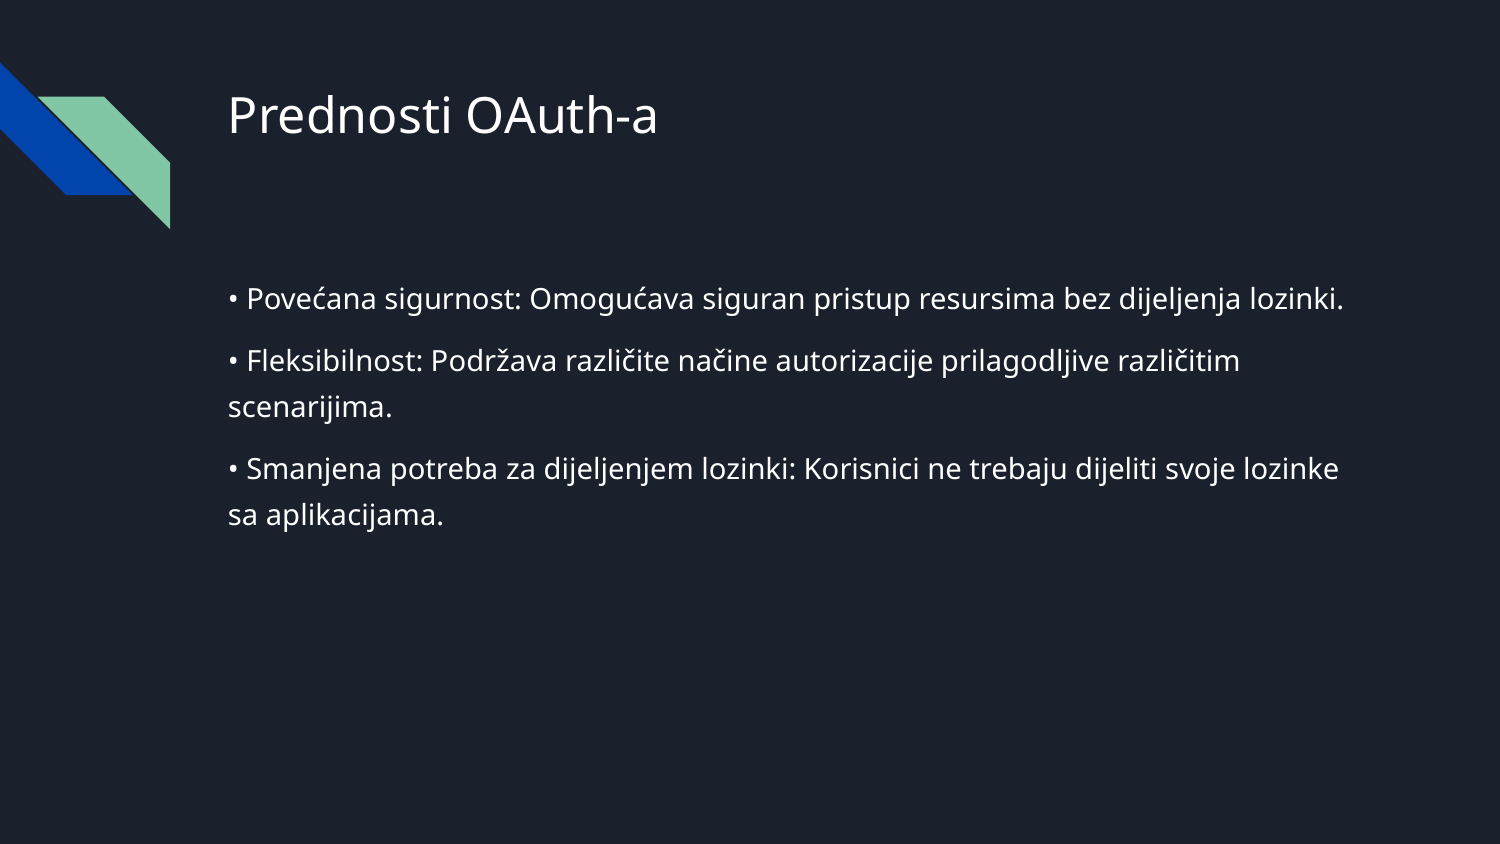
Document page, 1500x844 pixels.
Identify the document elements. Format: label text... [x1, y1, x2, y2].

title Prednosti OAuth-a [212, 64, 1368, 215]
list • Povećana sigurnost: Omogućava siguran pristup resursima bez dijeljenja lozinki. • Fleksibilnost: Podržava različite načine autorizacije prilagodljive različitim scenarijima. • Smanjena potreba za dijeljenjem lozinki: Korisnici ne trebaju dijeliti svoje lozinke sa aplikacijama. [212, 257, 1368, 735]
